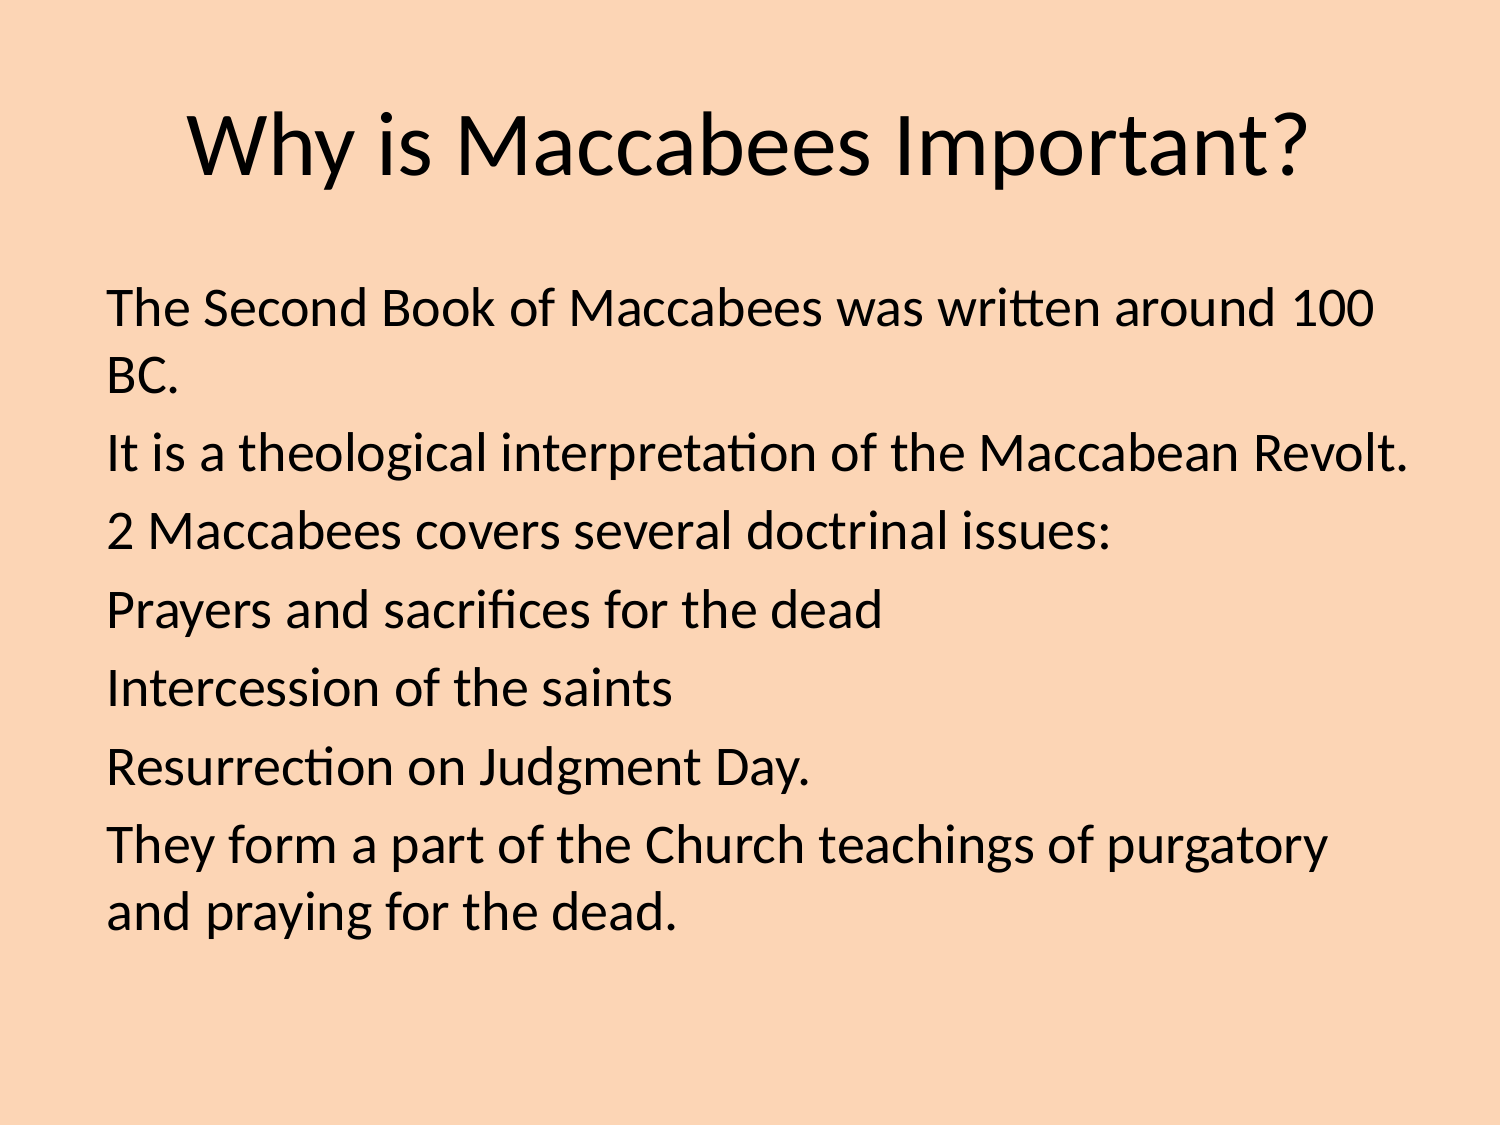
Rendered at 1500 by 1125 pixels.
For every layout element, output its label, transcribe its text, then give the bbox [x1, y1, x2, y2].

list The Second Book of Maccabees was written around 100 BC. It is a theological interpretation of the Maccabean Revolt. 2 Maccabees covers several doctrinal issues: Prayers and sacrifices for the dead Intercession of the saints Resurrection on Judgment Day. They form a part of the Church teachings of purgatory and praying for the dead. [91, 262, 1442, 1005]
title Why is Maccabees Important? [75, 45, 1425, 233]
